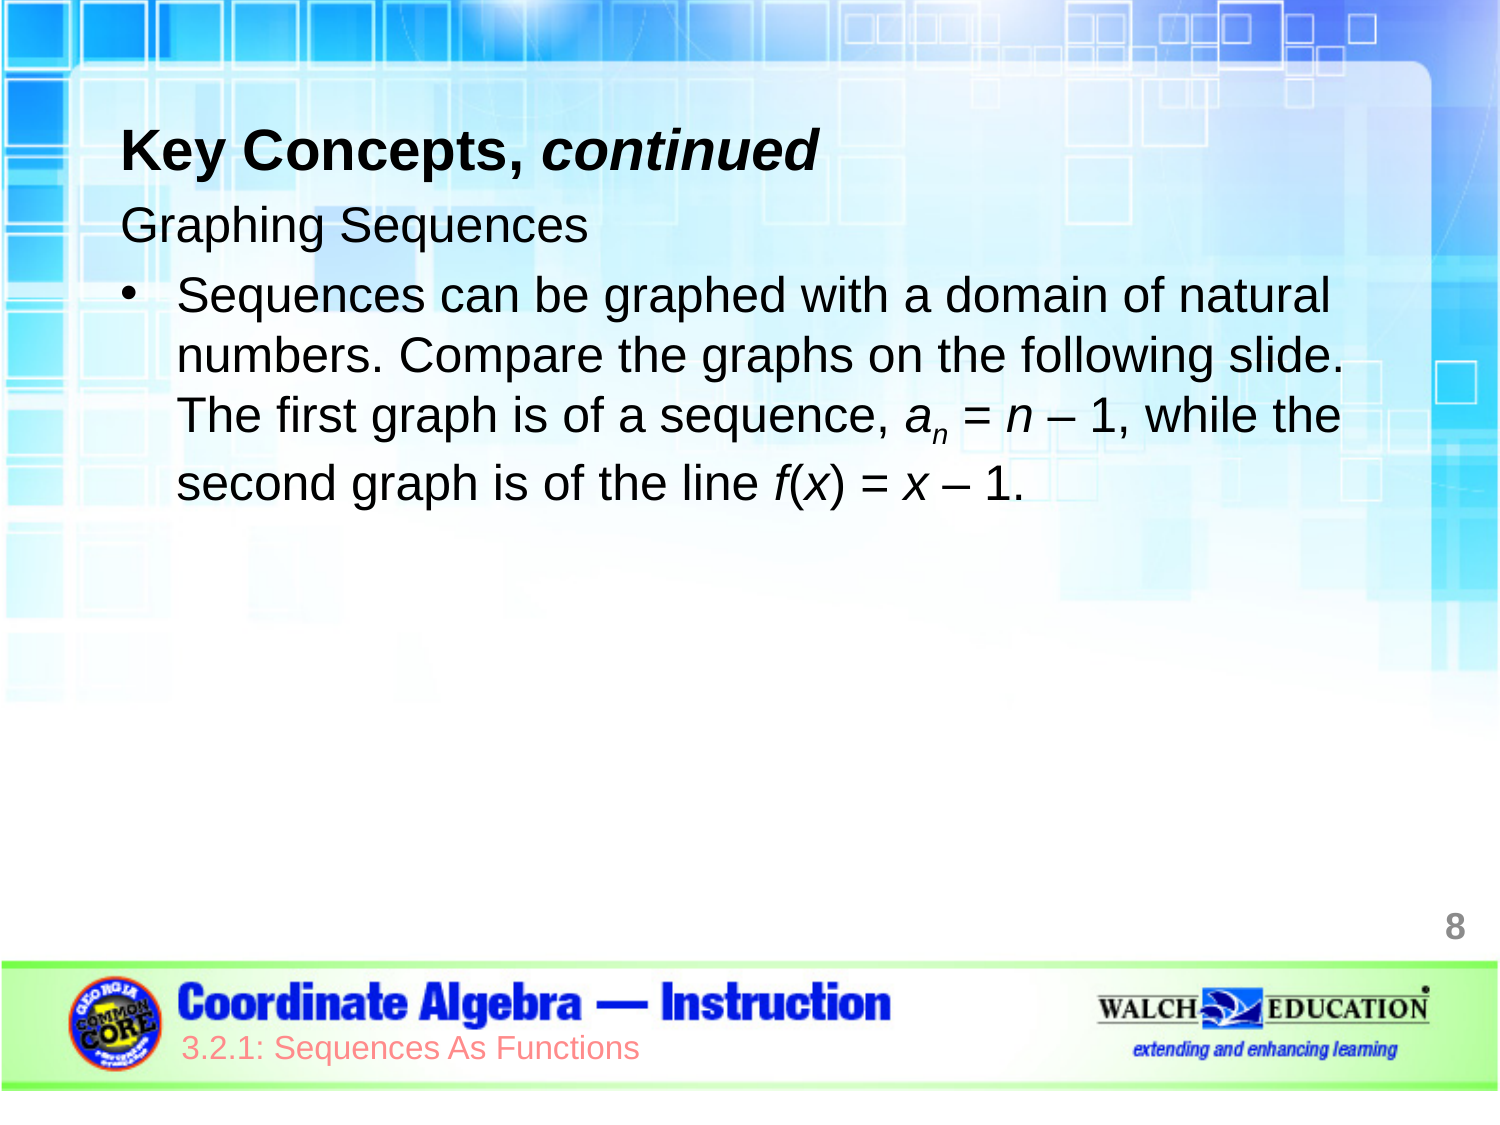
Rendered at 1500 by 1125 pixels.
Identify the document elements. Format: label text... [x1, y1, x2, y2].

slide_number 8 [1361, 901, 1481, 949]
footer 3.2.1: Sequences As Functions [166, 1024, 1080, 1069]
subtitle Key Concepts, continued Graphing Sequences Sequences can be graphed with a domain of natural numbers. Compare the graphs on the following slide. The first graph is of a sequence, an = n – 1, while the second graph is of the line f(x) = x – 1. [105, 105, 1429, 925]
picture [1, 0, 1500, 1091]
